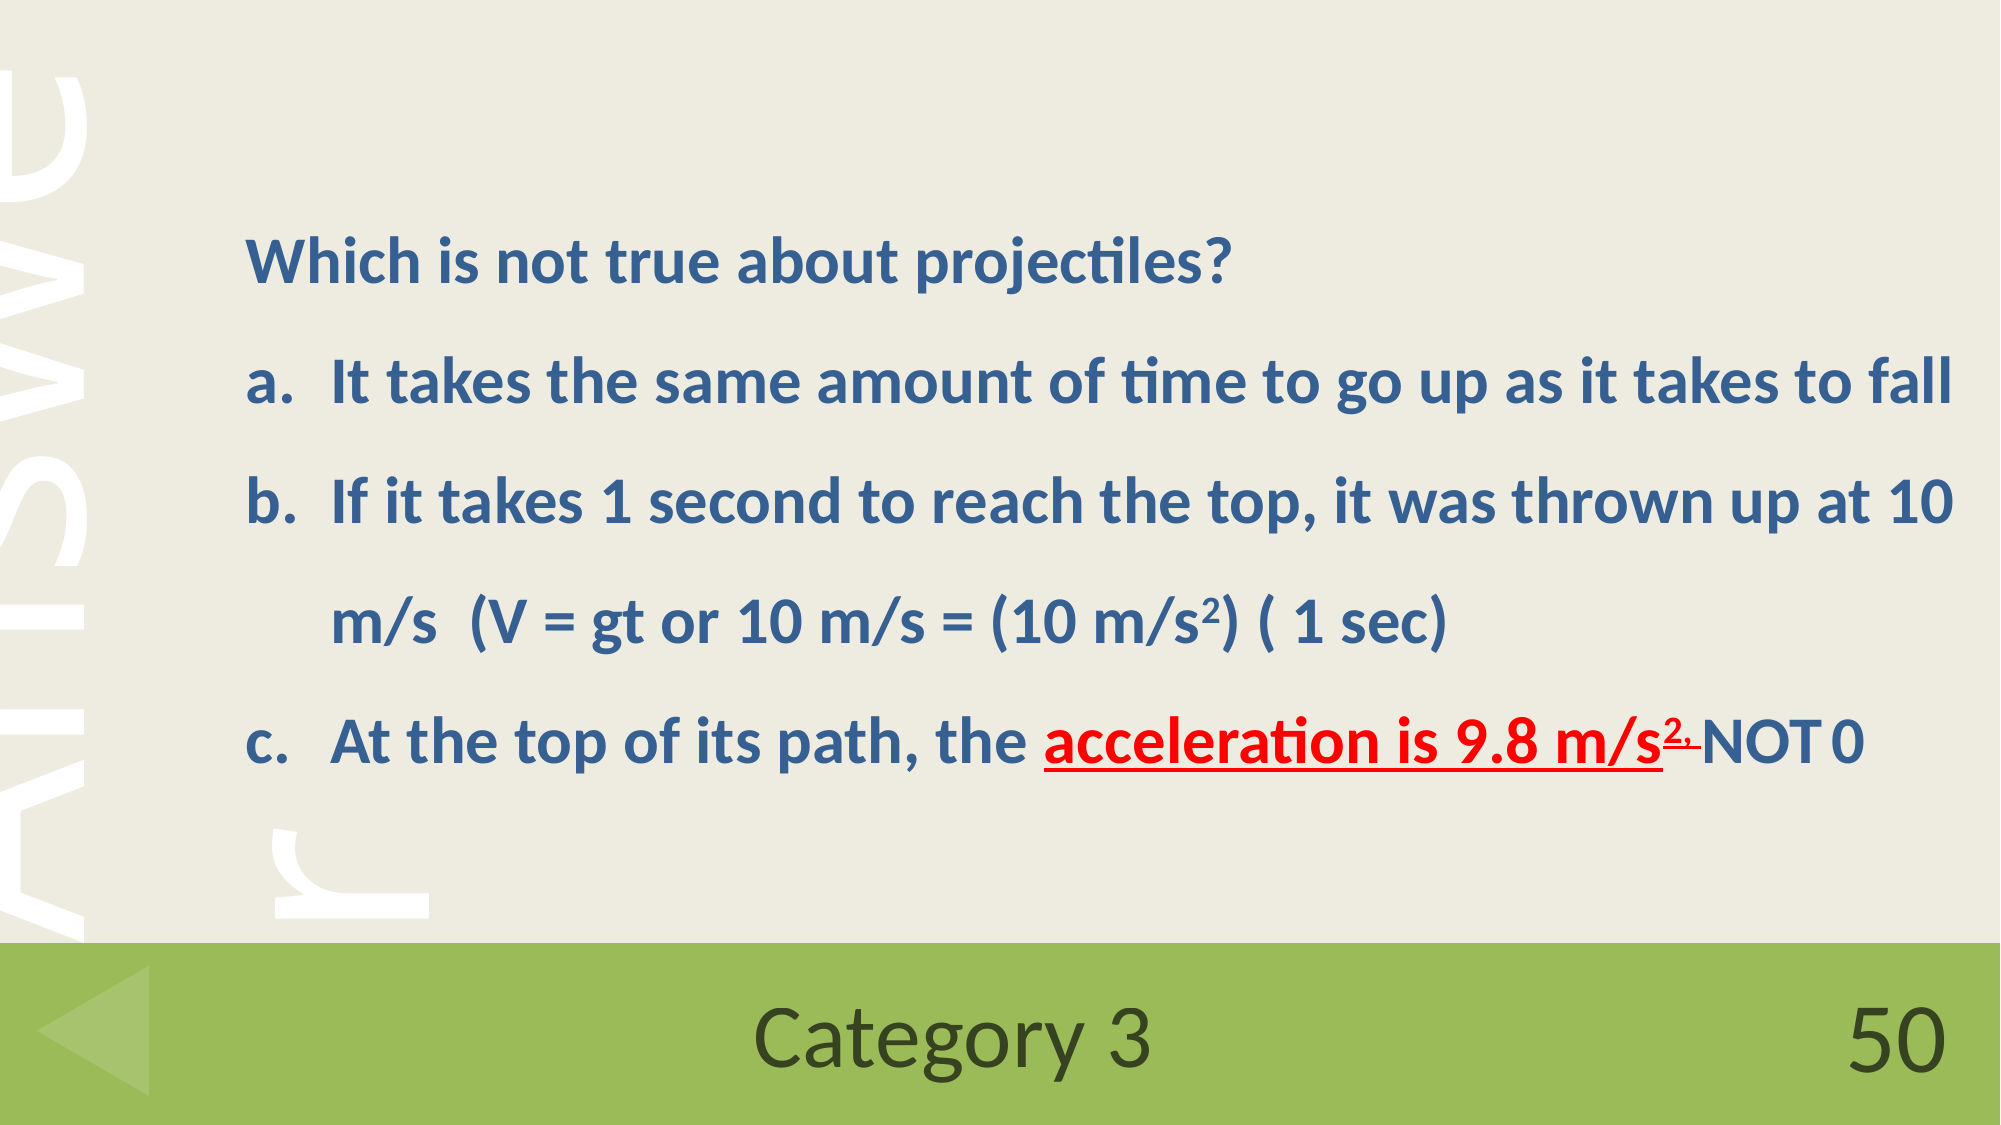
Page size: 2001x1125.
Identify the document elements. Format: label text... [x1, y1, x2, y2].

title Category 3 [53, 937, 1854, 1125]
list 50 [1854, 967, 1963, 1097]
list Which is not true about projectiles? It takes the same amount of time to go up as it takes to fall If it takes 1 second to reach the top, it was thrown up at 10 m/s (V = gt or 10 m/s = (10 m/s2) ( 1 sec) At the top of its path, the acceleration is 9.8 m/s2, NOT 0 [230, 30, 2000, 924]
